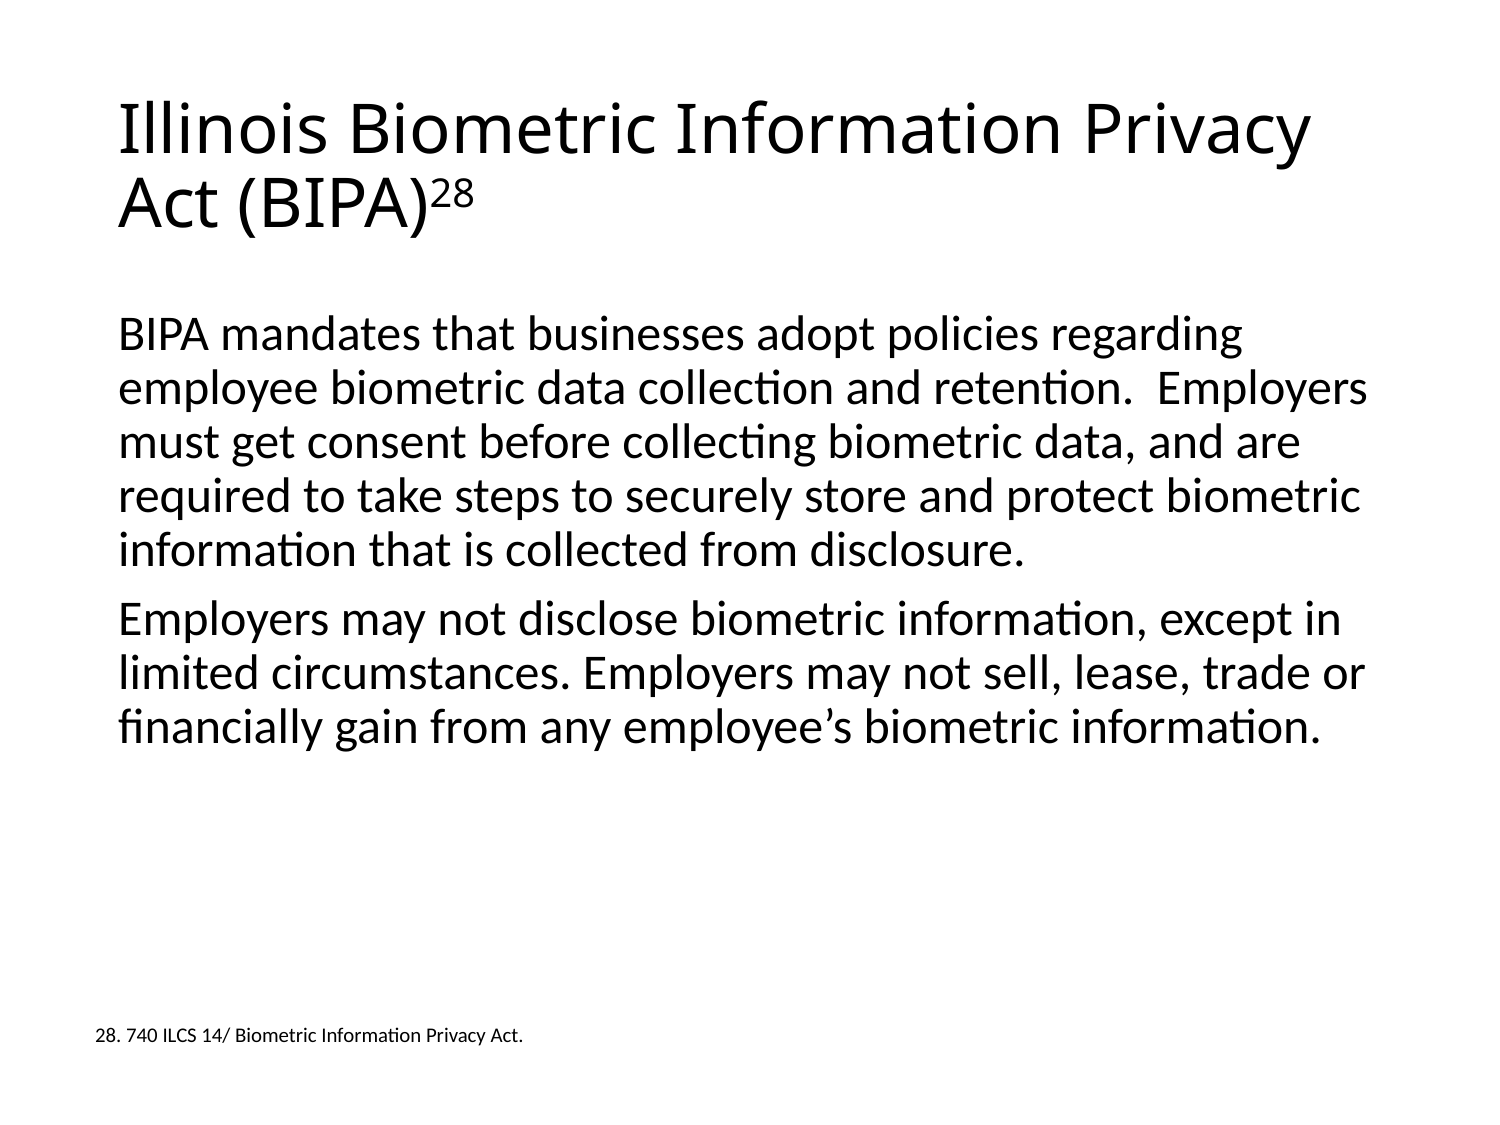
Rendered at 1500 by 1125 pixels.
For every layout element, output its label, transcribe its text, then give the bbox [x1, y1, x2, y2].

list BIPA mandates that businesses adopt policies regarding employee biometric data collection and retention. Employers must get consent before collecting biometric data, and are required to take steps to securely store and protect biometric information that is collected from disclosure. Employers may not disclose biometric information, except in limited circumstances. Employers may not sell, lease, trade or financially gain from any employee’s biometric information. [102, 299, 1398, 1014]
text_box 28. 740 ILCS 14/ Biometric Information Privacy Act. [80, 1014, 1351, 1079]
title Illinois Biometric Information Privacy Act (BIPA)28 [102, 59, 1398, 278]
